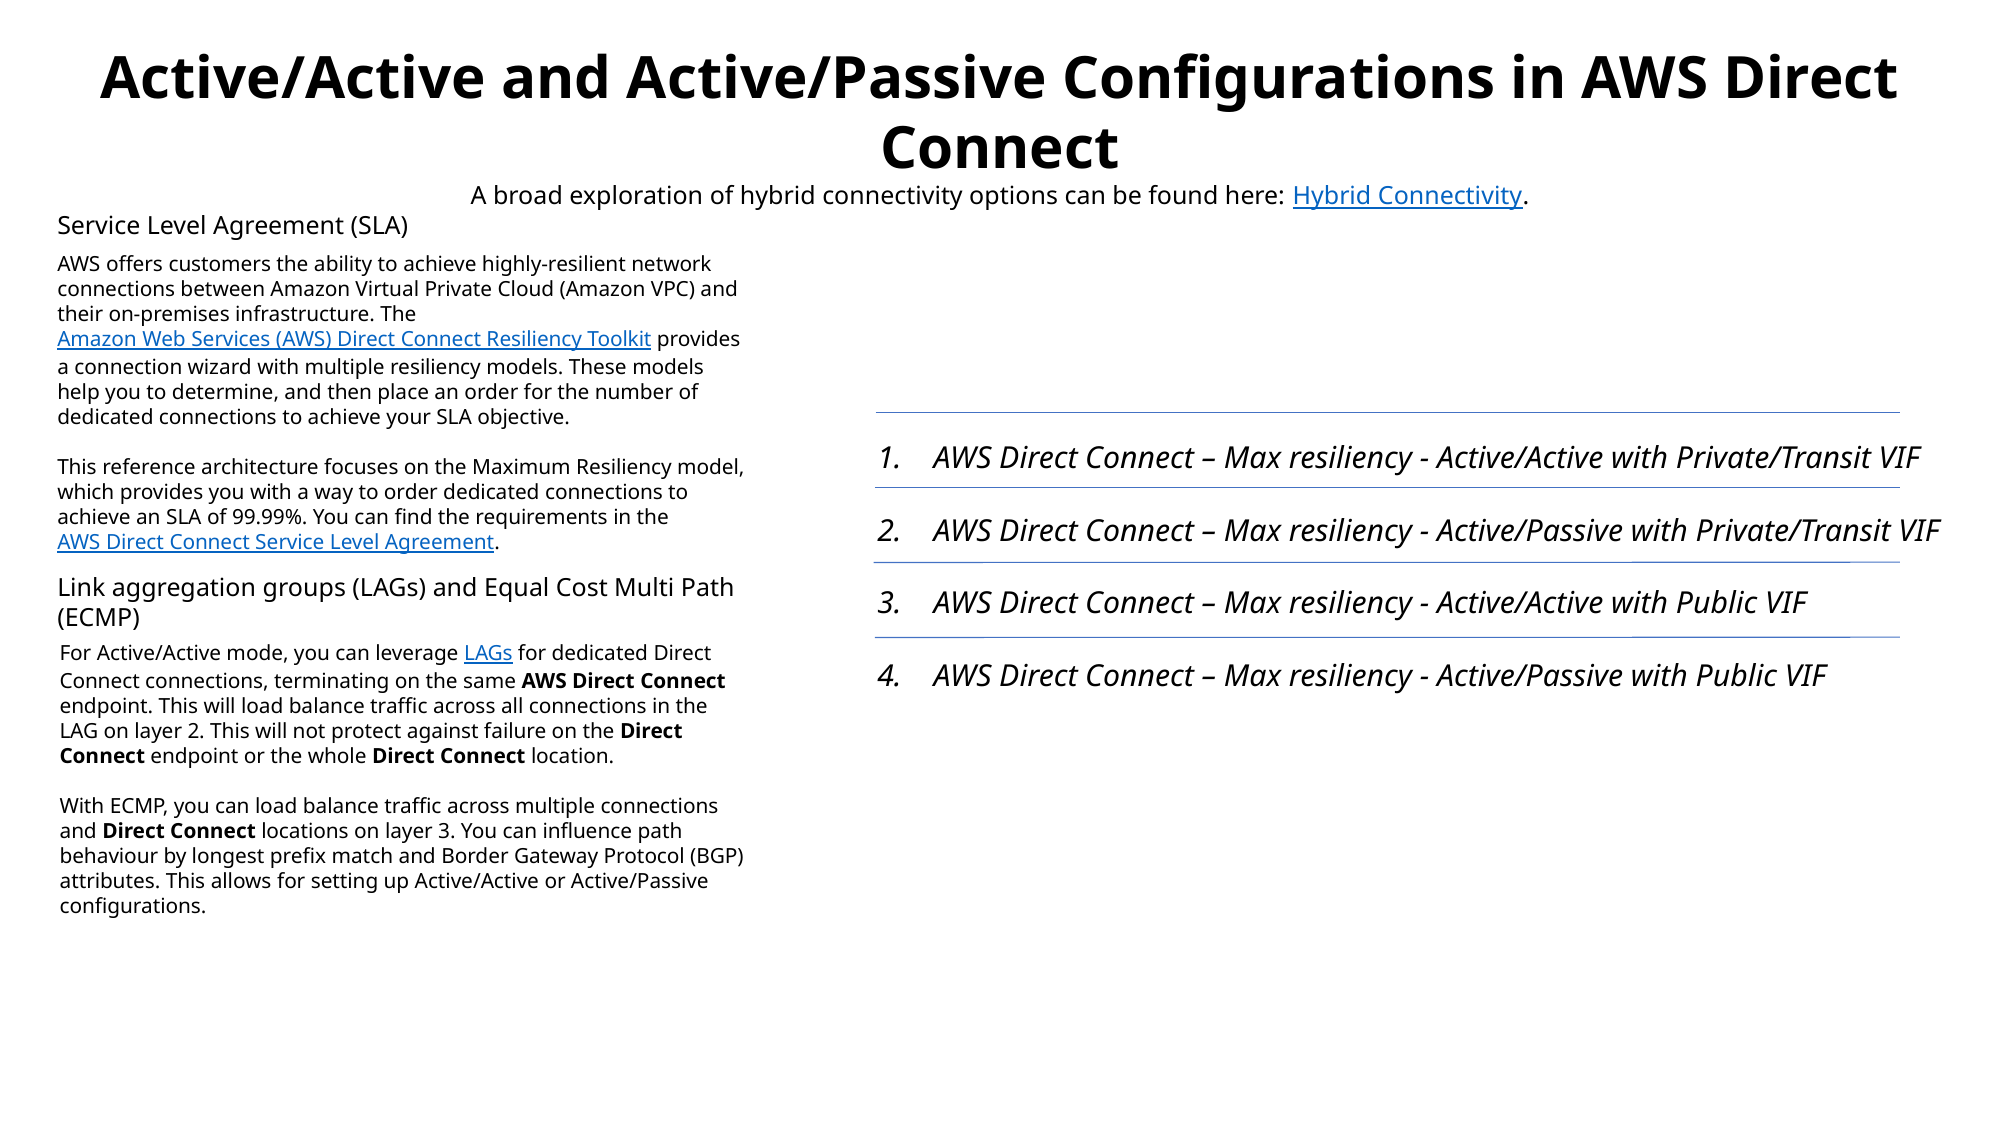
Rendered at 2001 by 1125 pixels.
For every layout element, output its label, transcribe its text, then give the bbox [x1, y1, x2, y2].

text_box For Active/Active mode, you can leverage LAGs for dedicated Direct Connect connections, terminating on the same AWS Direct Connect endpoint. This will load balance traffic across all connections in the LAG on layer 2. This will not protect against failure on the Direct Connect endpoint or the whole Direct Connect location. With ECMP, you can load balance traffic across multiple connections and Direct Connect locations on layer 3. You can influence path behaviour by longest prefix match and Border Gateway Protocol (BGP) attributes. This allows for setting up Active/Active or Active/Passive configurations. [44, 632, 763, 926]
text_box AWS Direct Connect – Max resiliency - Active/Active with Private/Transit VIF AWS Direct Connect – Max resiliency - Active/Passive with Private/Transit VIF AWS Direct Connect – Max resiliency - Active/Active with Public VIF AWS Direct Connect – Max resiliency - Active/Passive with Public VIF [862, 430, 2000, 700]
text_box Active/Active and Active/Passive Configurations in AWS Direct Connect A broad exploration of hybrid connectivity options can be found here: Hybrid Connectivity. [0, 32, 2000, 222]
text_box Link aggregation groups (LAGs) and Equal Cost Multi Path (ECMP) [42, 564, 761, 639]
text_box Service Level Agreement (SLA) [42, 202, 810, 247]
text_box AWS offers customers the ability to achieve highly-resilient network connections between Amazon Virtual Private Cloud (Amazon VPC) and their on-premises infrastructure. The Amazon Web Services (AWS) Direct Connect Resiliency Toolkit provides a connection wizard with multiple resiliency models. These models help you to determine, and then place an order for the number of dedicated connections to achieve your SLA objective. This reference architecture focuses on the Maximum Resiliency model, which provides you with a way to order dedicated connections to achieve an SLA of 99.99%. You can find the requirements in the AWS Direct Connect Service Level Agreement. [42, 247, 761, 564]
